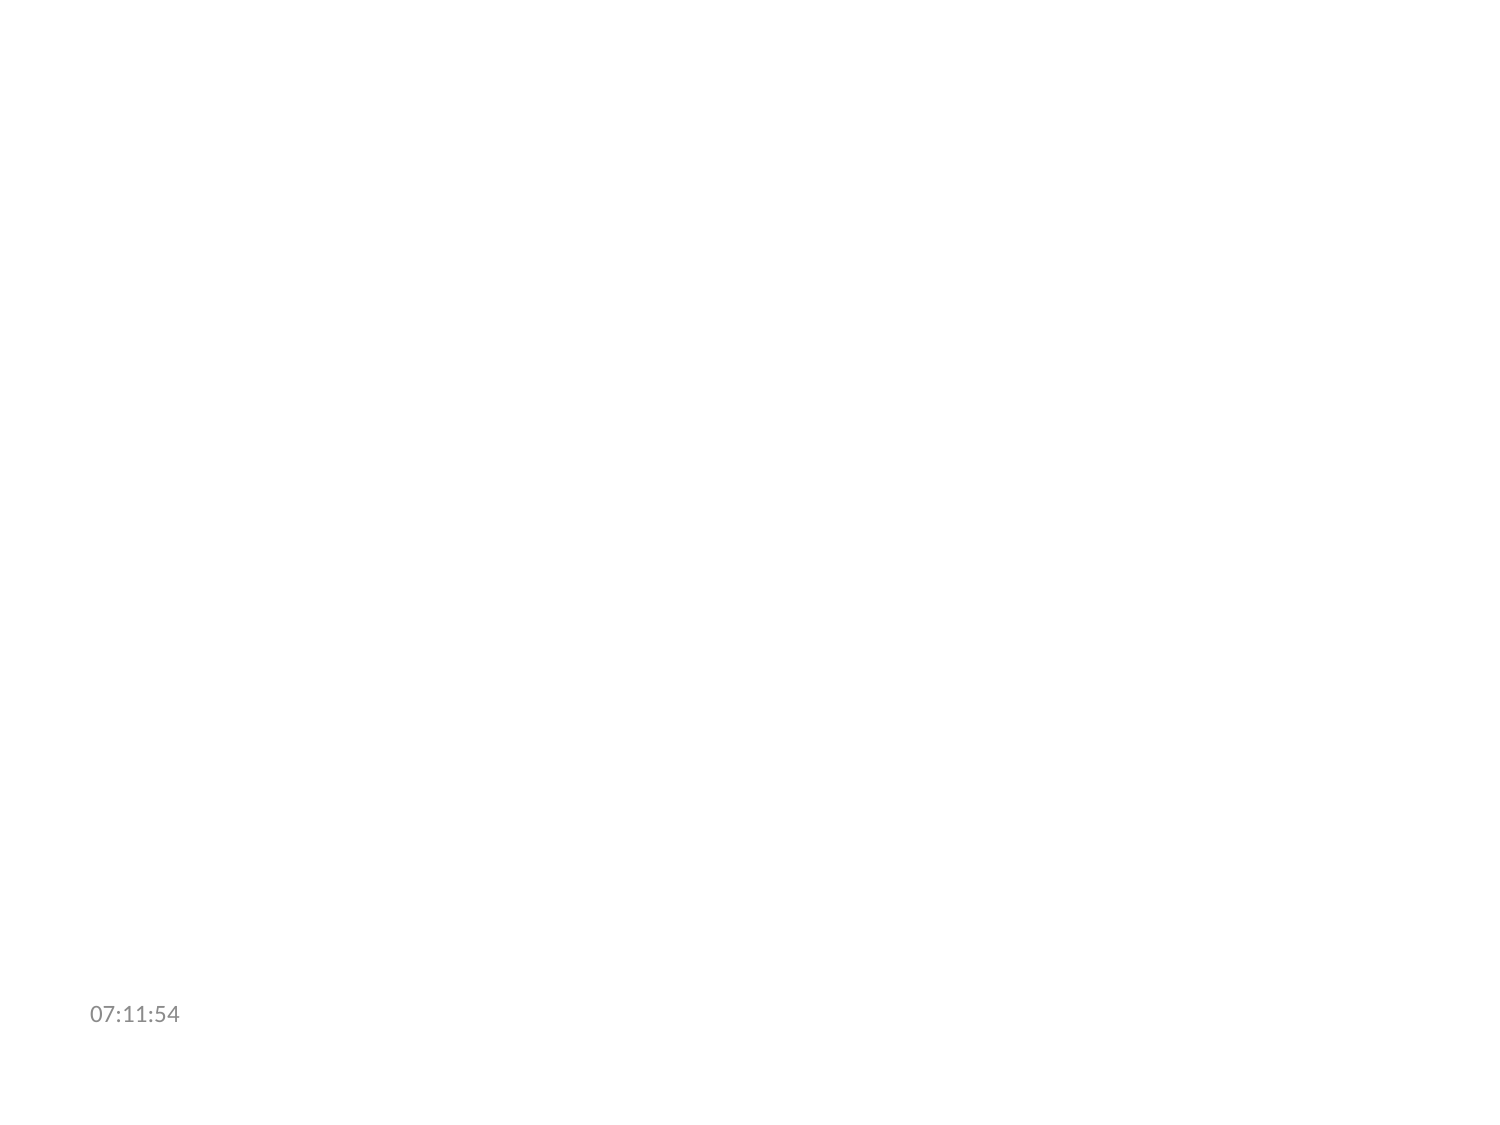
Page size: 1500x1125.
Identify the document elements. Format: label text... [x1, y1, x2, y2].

text_box 15:35:09 [75, 982, 425, 1043]
